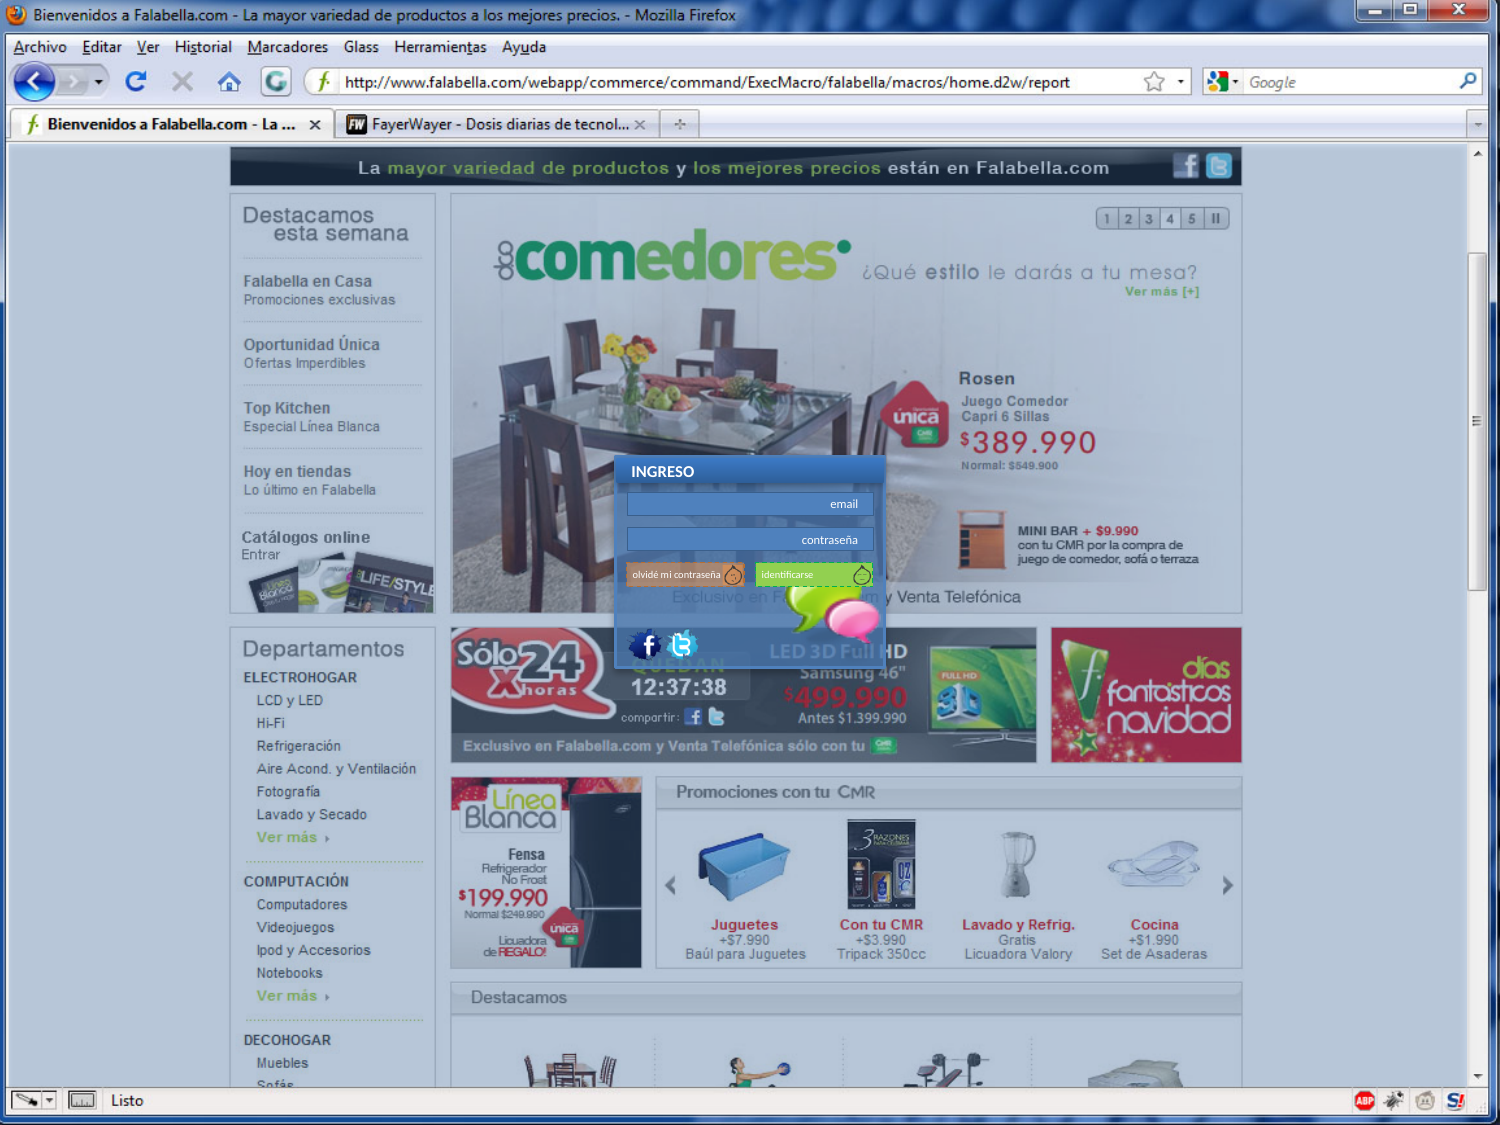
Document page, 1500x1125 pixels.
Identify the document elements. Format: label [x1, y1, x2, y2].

text_box [614, 456, 885, 669]
picture [0, 0, 1500, 1125]
